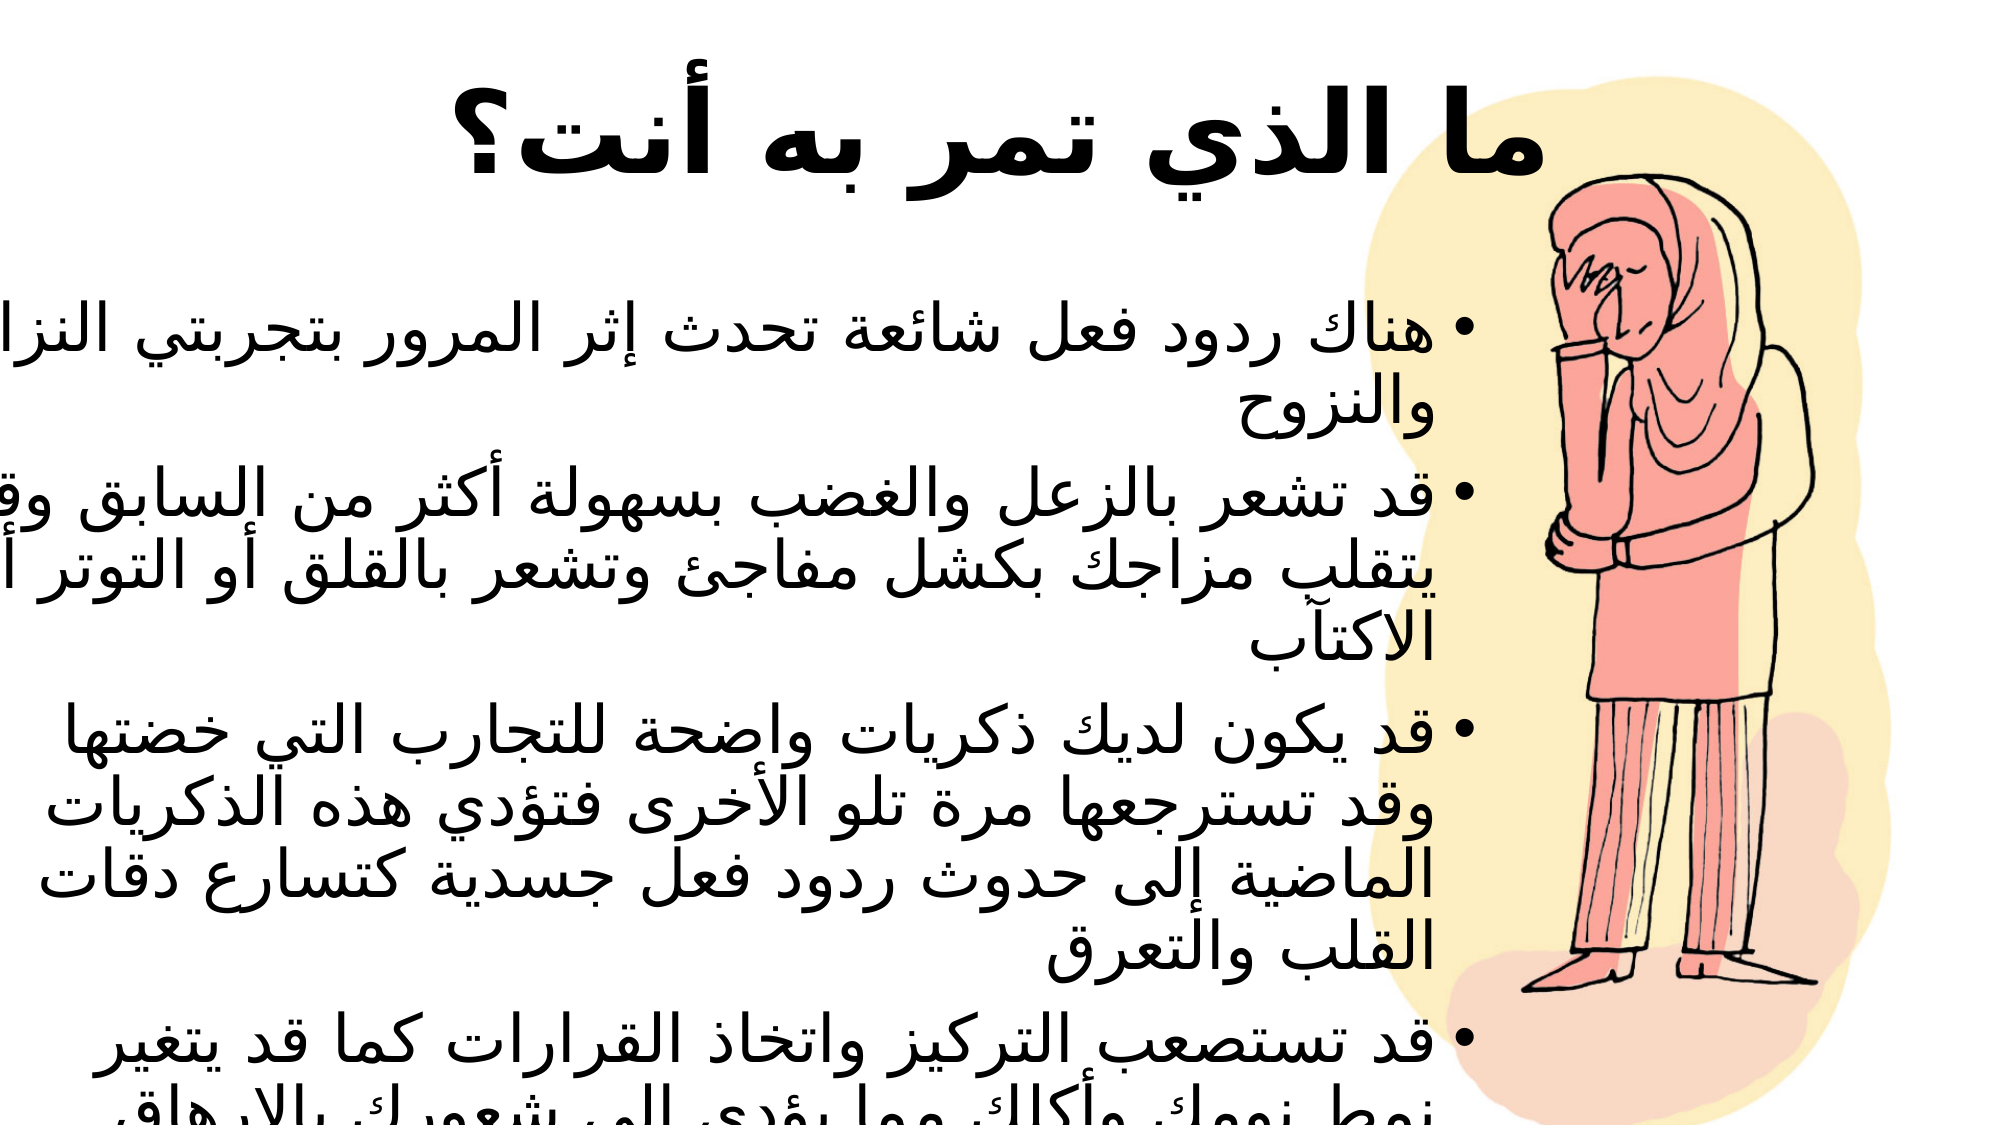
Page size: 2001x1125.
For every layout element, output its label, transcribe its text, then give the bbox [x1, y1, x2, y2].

title ما الذي تمر به أنت؟ [137, 66, 1328, 207]
picture [1328, 35, 1941, 1125]
list هناك ردود فعل شائعة تحدث إثر المرور بتجربتي النزاع والنزوح قد تشعر بالزعل والغضب بسهولة أكثر من السابق وقد يتقلب مزاجك بكشل مفاجئ وتشعر بالقلق أو التوتر أو الاكتآب قد يكون لديك ذكريات واضحة للتجارب التي خضتها وقد تسترجعها مرة تلو الأخرى فتؤدي هذه الذكريات الماضية إلى حدوث ردود فعل جسدية كتسارع دقات القلب والتعرق قد تستصعب التركيز واتخاذ القرارات كما قد يتغير نمط نومك وأكلك مما يؤدي إلى شعورك بالإرهاق [0, 286, 1328, 1125]
